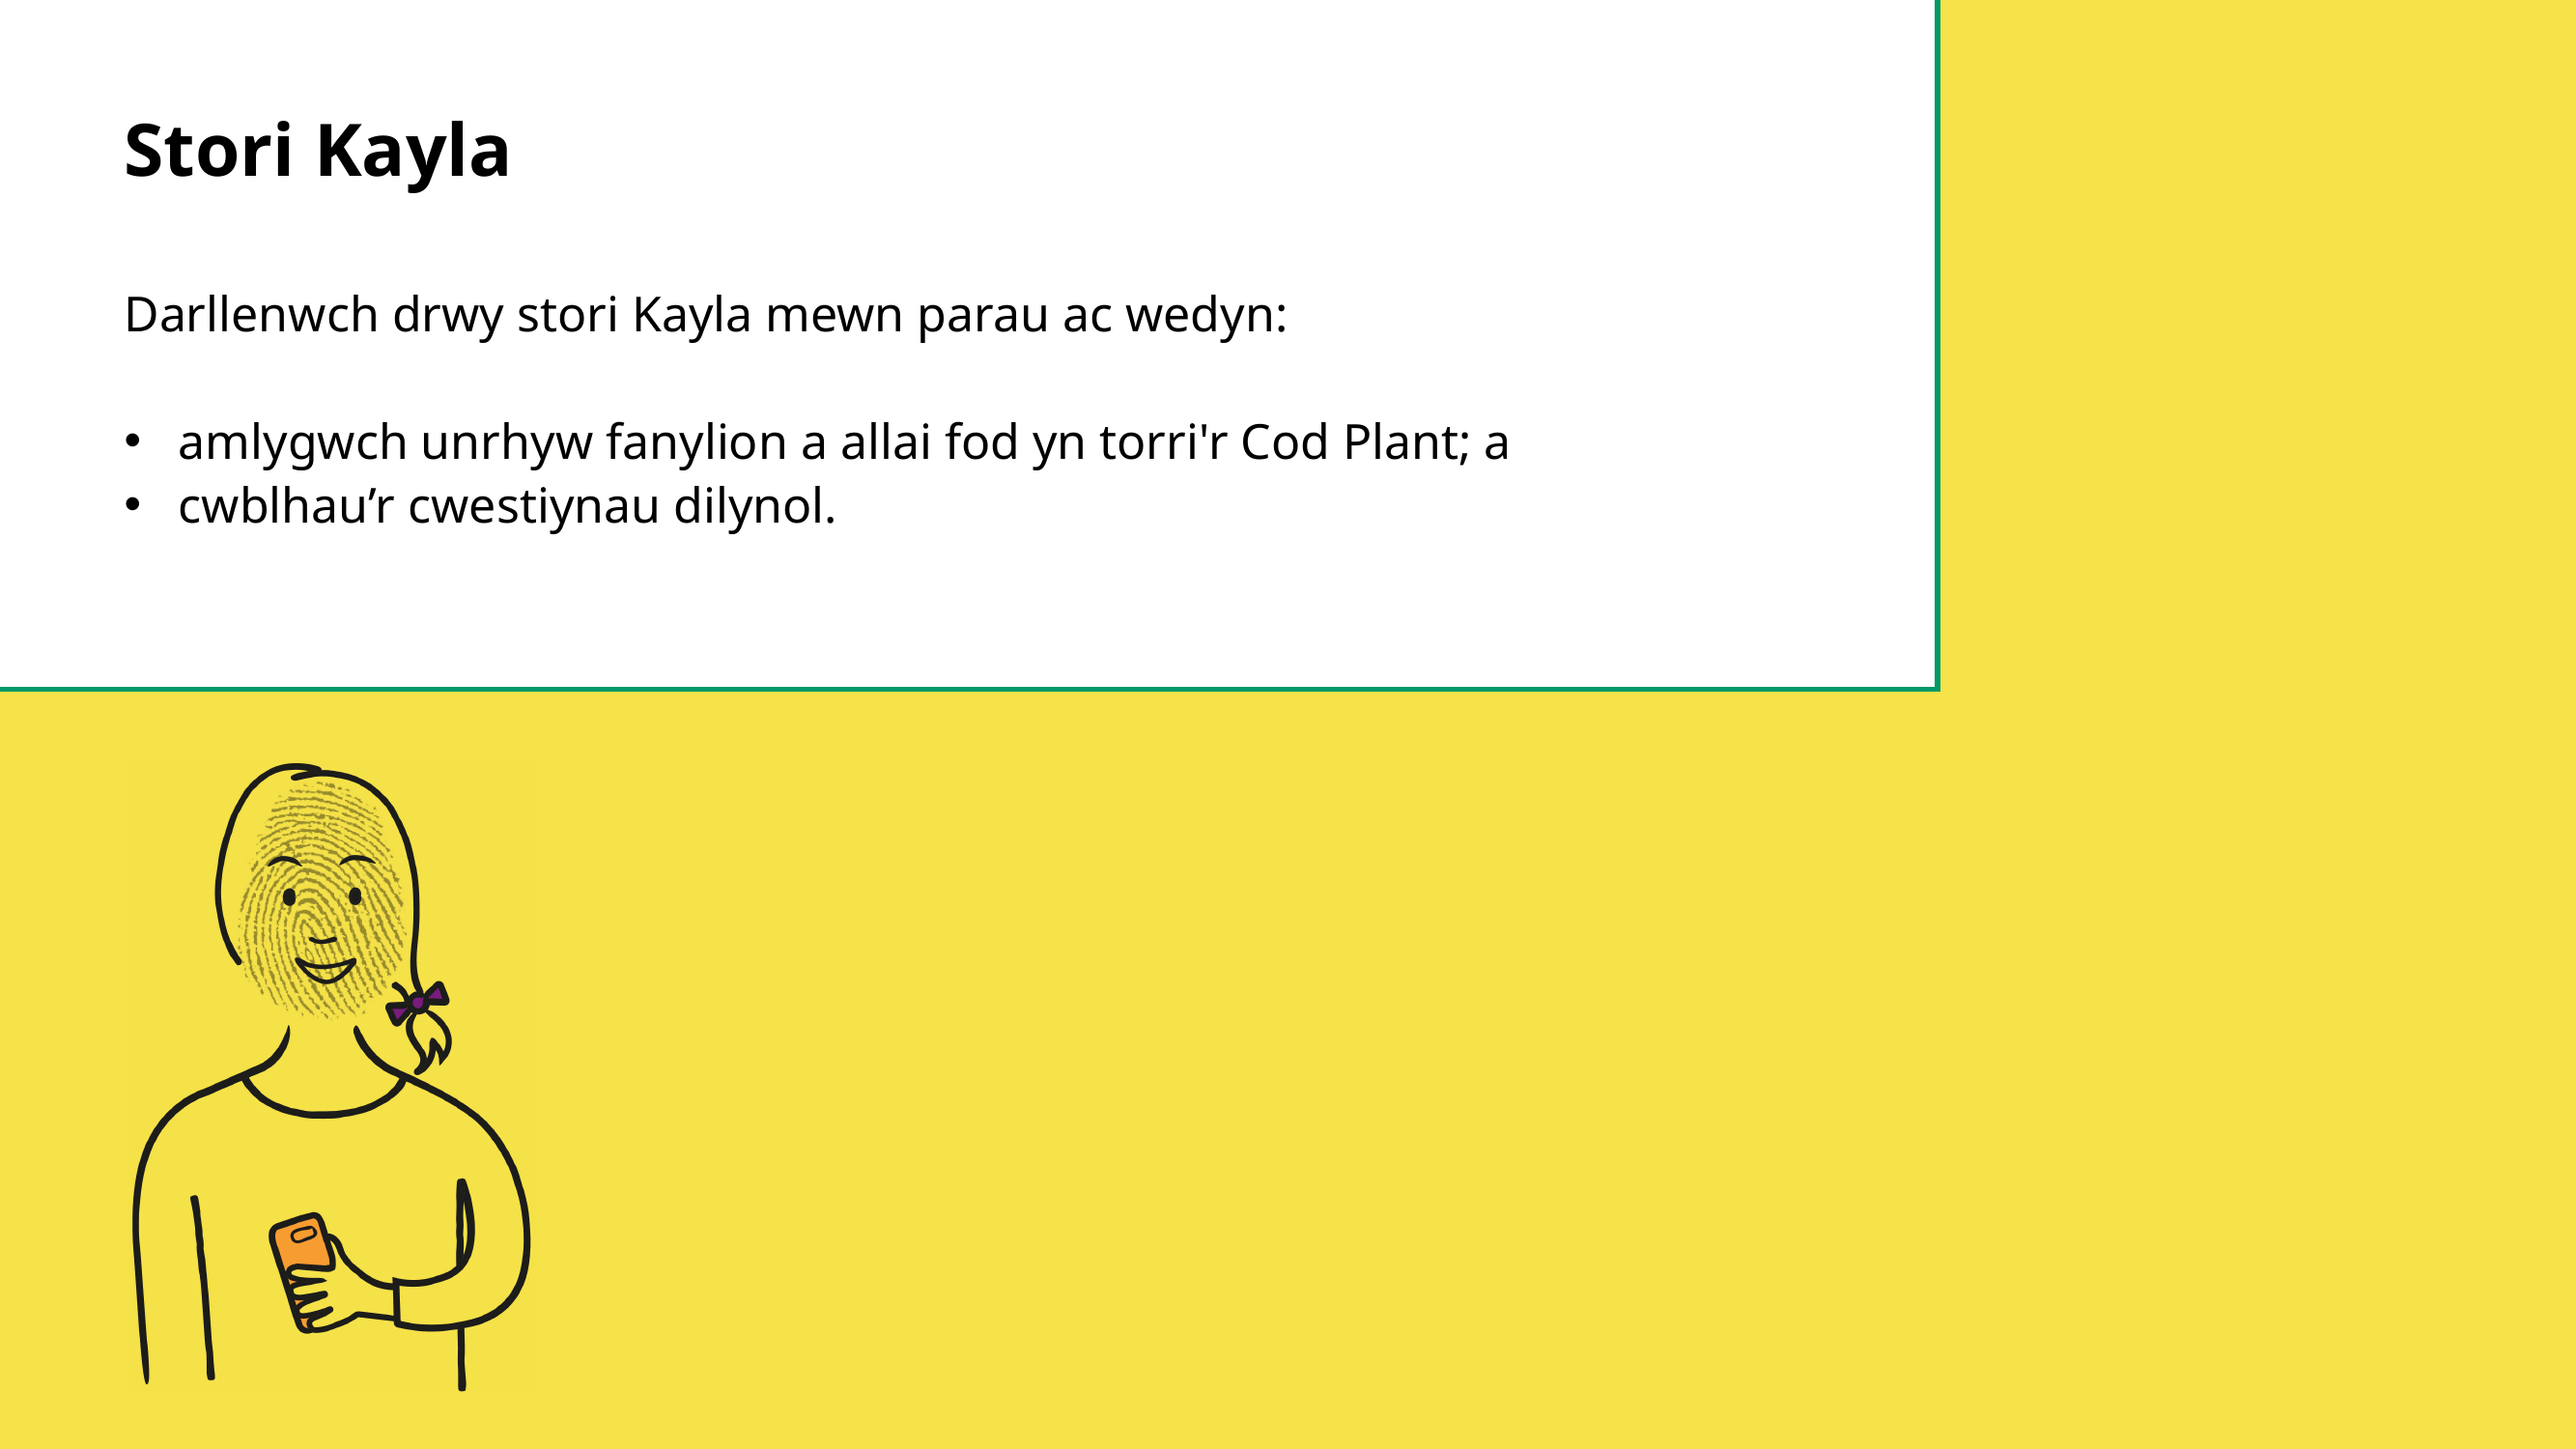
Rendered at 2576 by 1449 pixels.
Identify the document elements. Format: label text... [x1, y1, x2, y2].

picture [126, 759, 536, 1395]
text_box Stori Kayla Darllenwch drwy stori Kayla mewn parau ac wedyn: amlygwch unrhyw fanylion a allai fod yn torri'r Cod Plant; a cwblhau’r cwestiynau dilynol. [109, 97, 1793, 621]
text_box [0, 0, 1939, 690]
